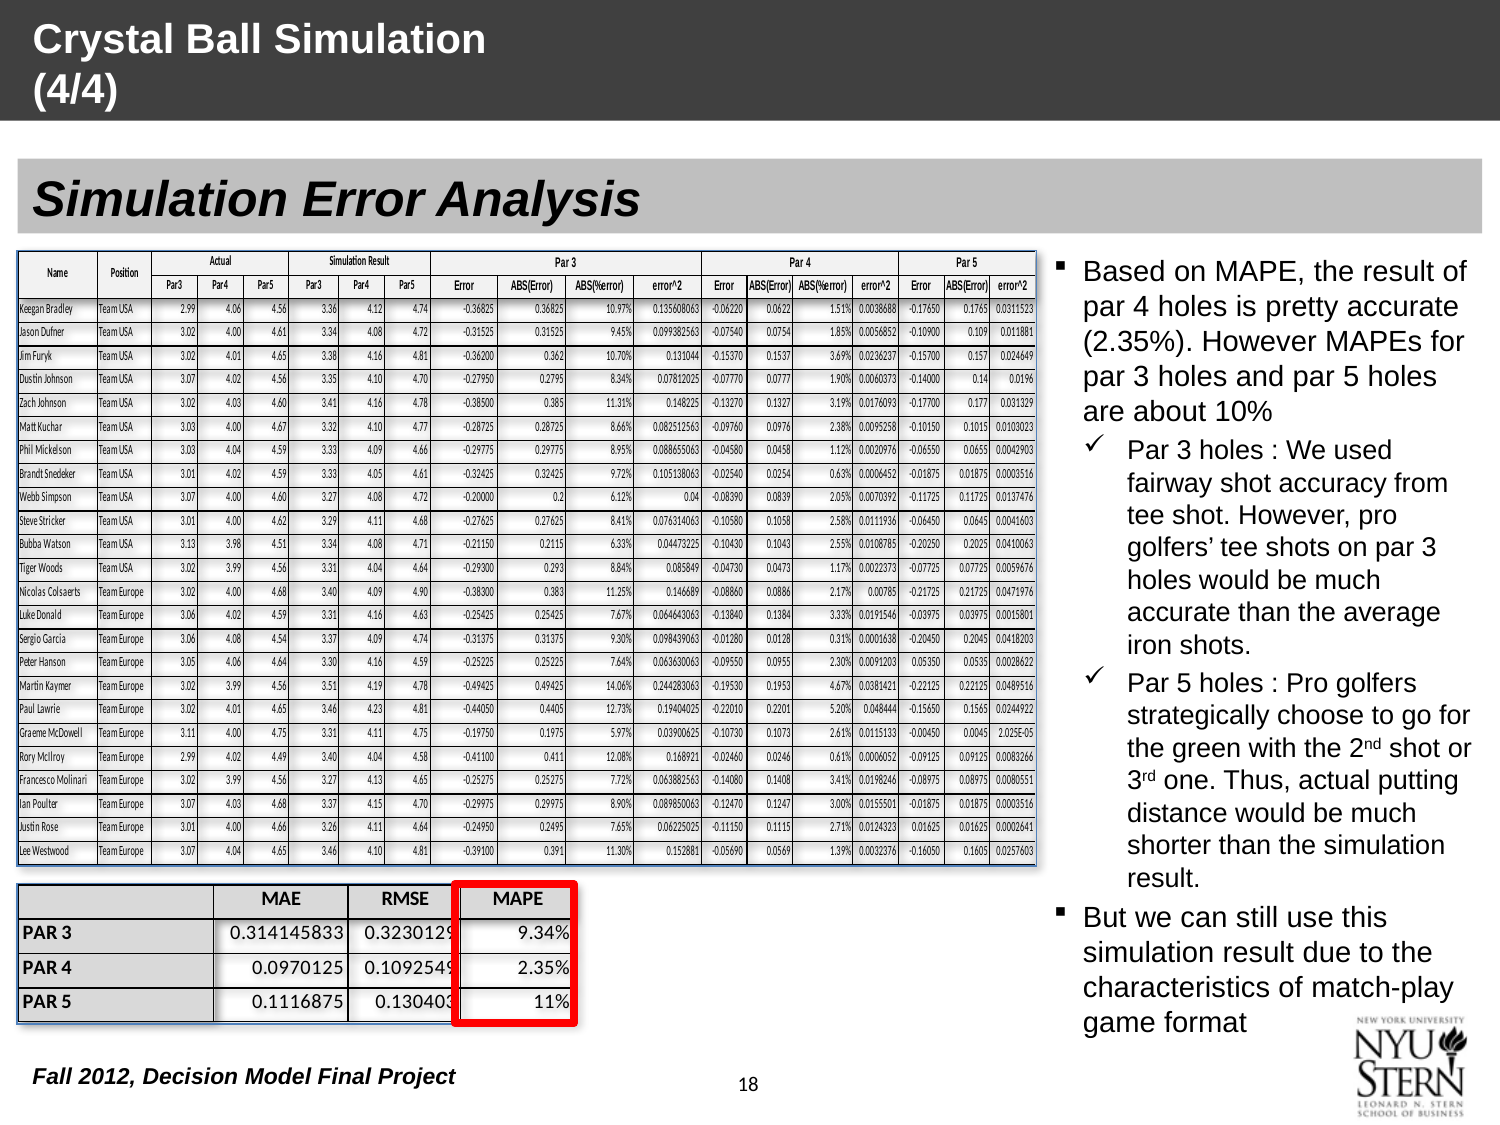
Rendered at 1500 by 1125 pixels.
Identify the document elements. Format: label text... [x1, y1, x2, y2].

picture [17, 250, 1036, 866]
title Crystal Ball Simulation (4/4) [17, 28, 503, 95]
picture [17, 883, 575, 1024]
picture [1352, 1035, 1468, 1121]
text_box Based on MAPE, the result of par 4 holes is pretty accurate (2.35%). However MAPEs for par 3 holes and par 5 holes are about 10% Par 3 holes : We used fairway shot accuracy from tee shot. However, pro golfers’ tee shots on par 3 holes would be much accurate than the average iron shots. Par 5 holes : Pro golfers strategically choose to go for the green with the 2nd shot or 3rd one. Thus, actual putting distance would be much shorter than the simulation result. But we can still use this simulation result due to the characteristics of match-play game format [1041, 244, 1487, 1035]
text_box Simulation Error Analysis [17, 158, 1483, 234]
